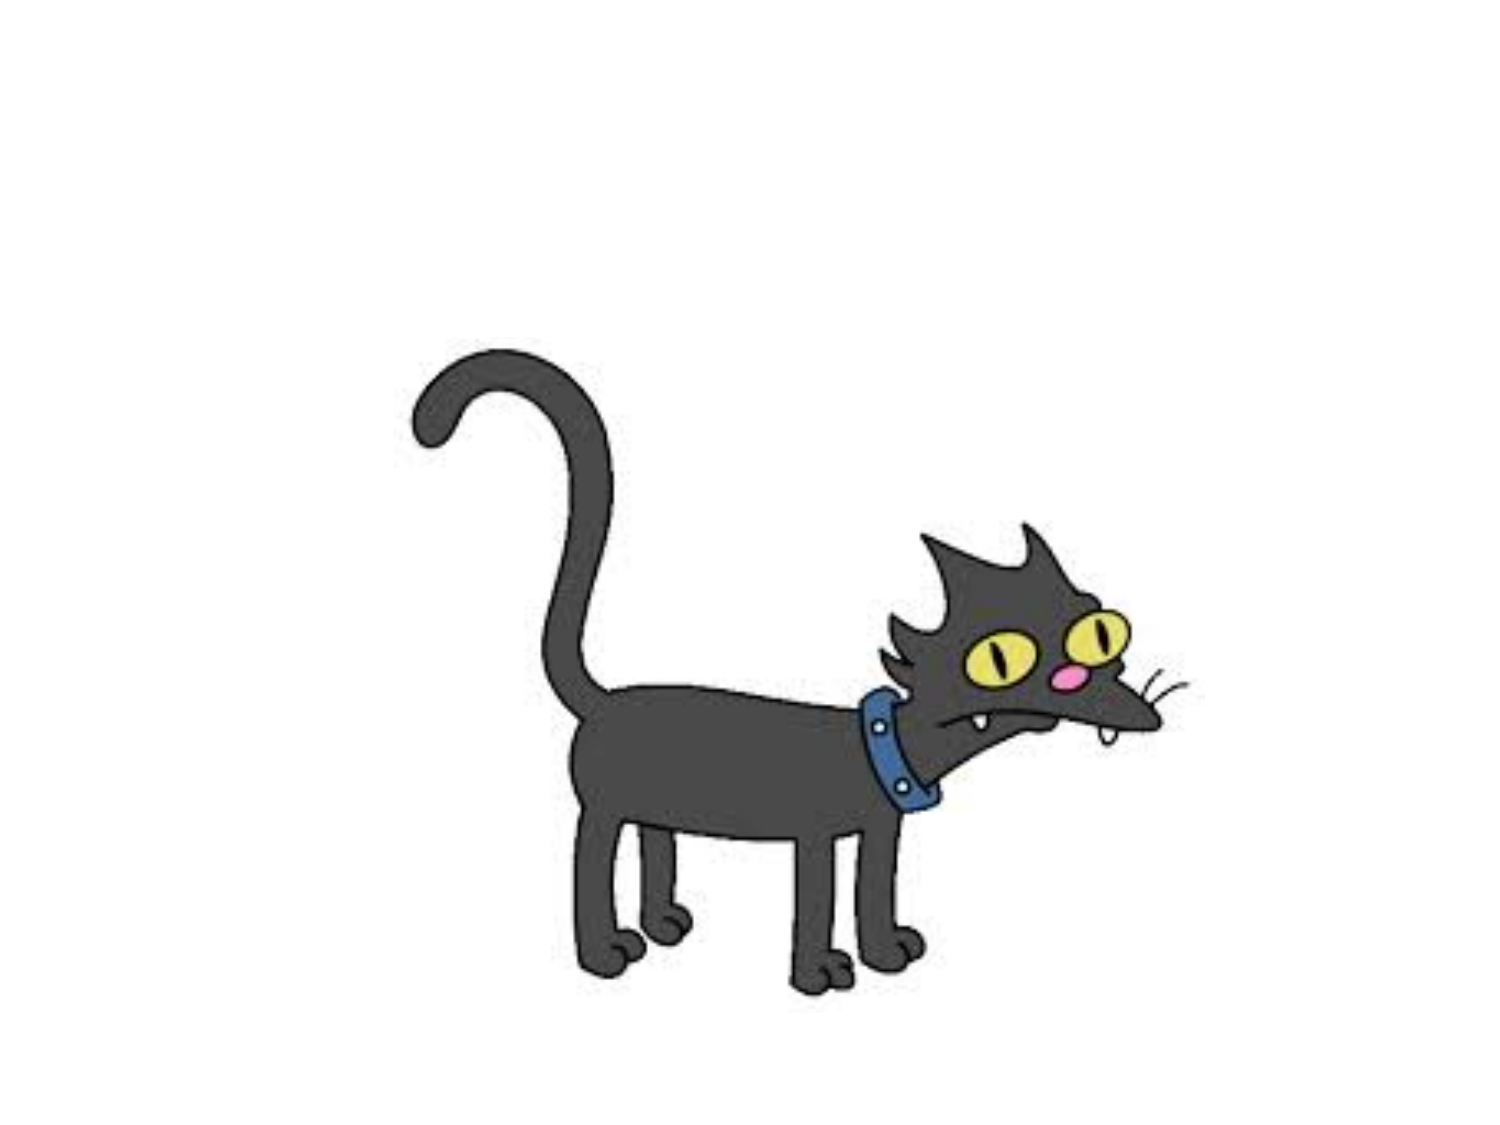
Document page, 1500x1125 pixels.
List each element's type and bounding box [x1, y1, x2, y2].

list [394, 337, 1205, 1013]
